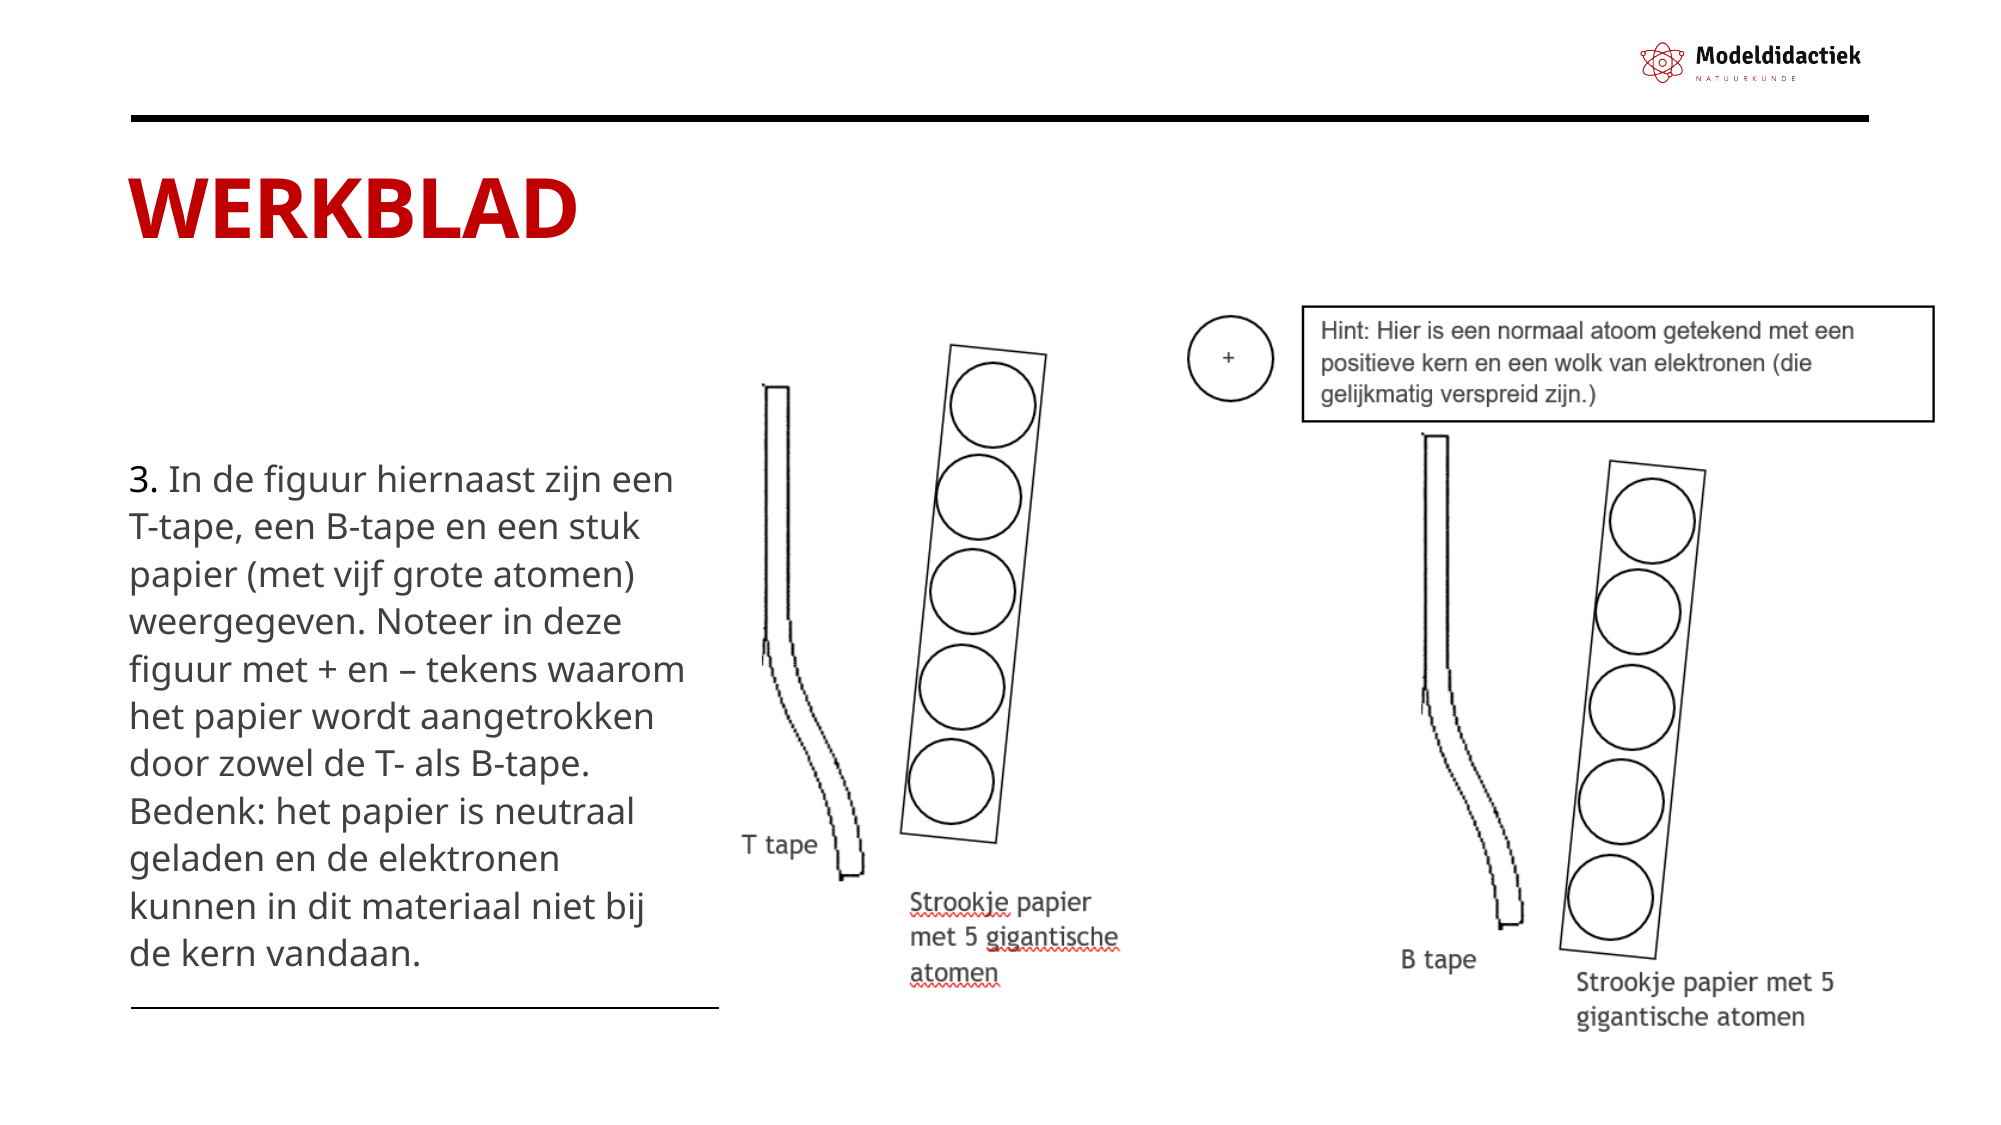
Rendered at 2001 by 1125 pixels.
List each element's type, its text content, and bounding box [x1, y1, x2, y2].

title Werkblad [114, 147, 711, 406]
picture [1625, 27, 1895, 89]
list 3. In de figuur hiernaast zijn een T-tape, een B-tape en een stuk papier (met vijf grote atomen) weergegeven. Noteer in deze figuur met + en – tekens waarom het papier wordt aangetrokken door zowel de T- als B-tape. Bedenk: het papier is neutraal geladen en de elektronen kunnen in dit materiaal niet bij de kern vandaan. [114, 444, 703, 1019]
picture [719, 296, 1960, 1039]
